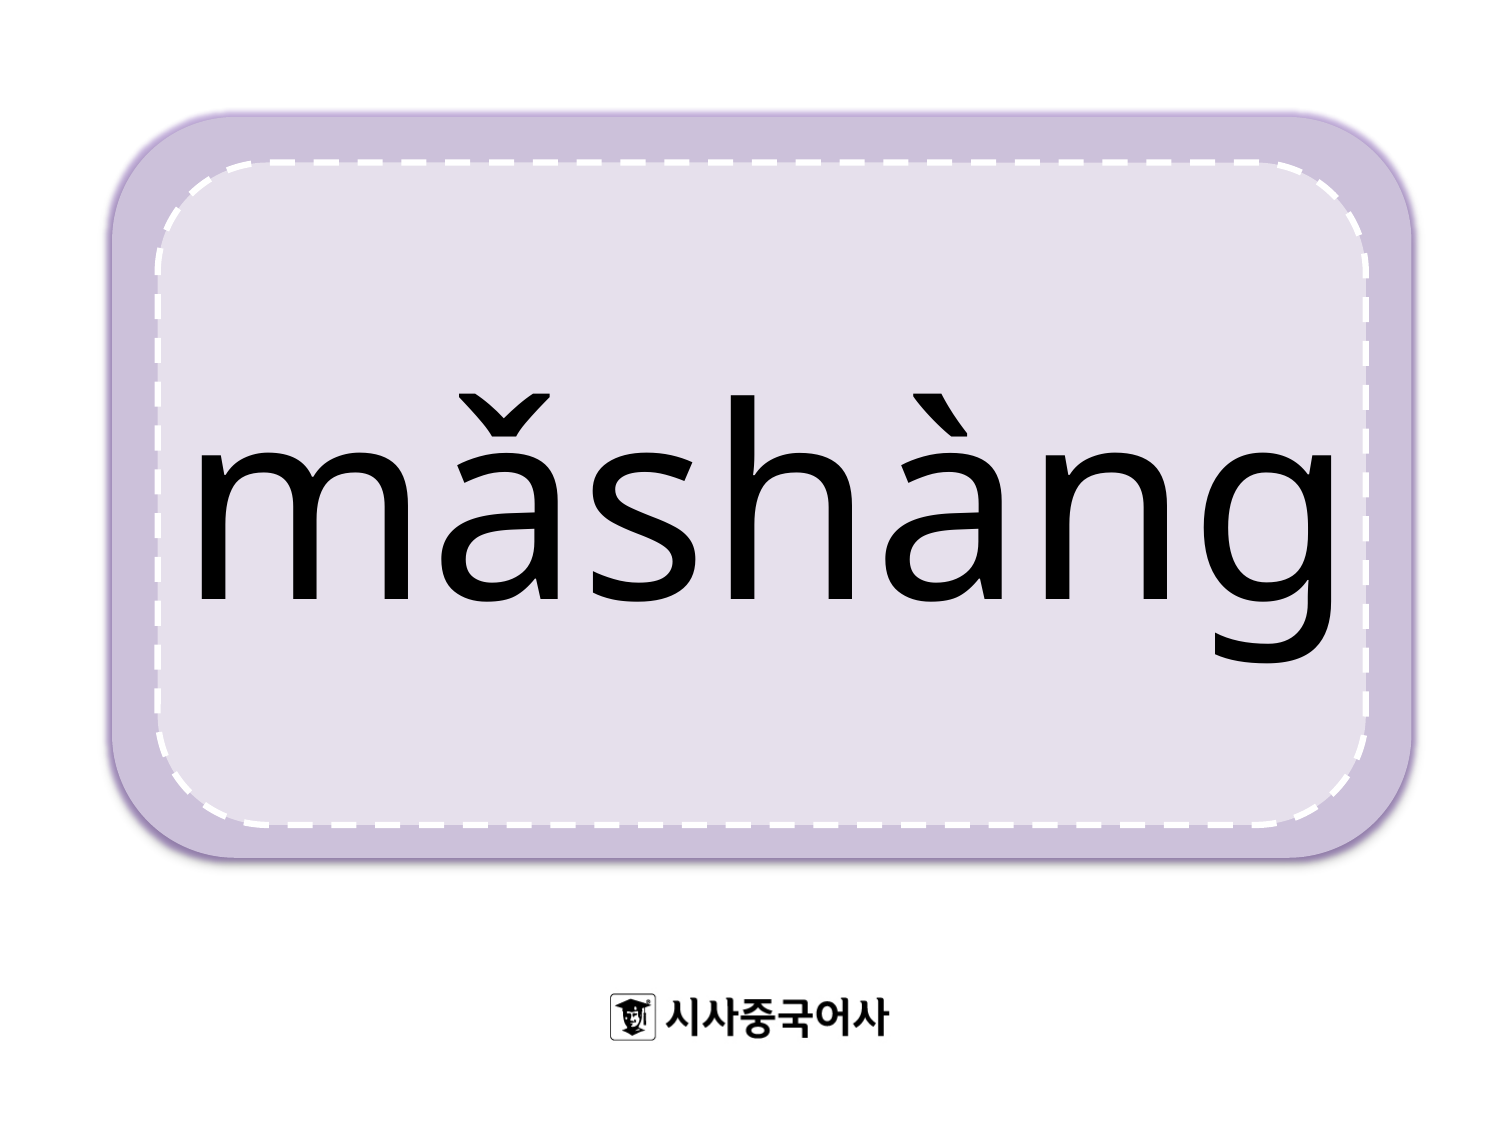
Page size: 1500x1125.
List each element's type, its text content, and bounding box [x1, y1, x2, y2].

picture [602, 987, 898, 1047]
text_box mǎshàng [162, 160, 1371, 824]
